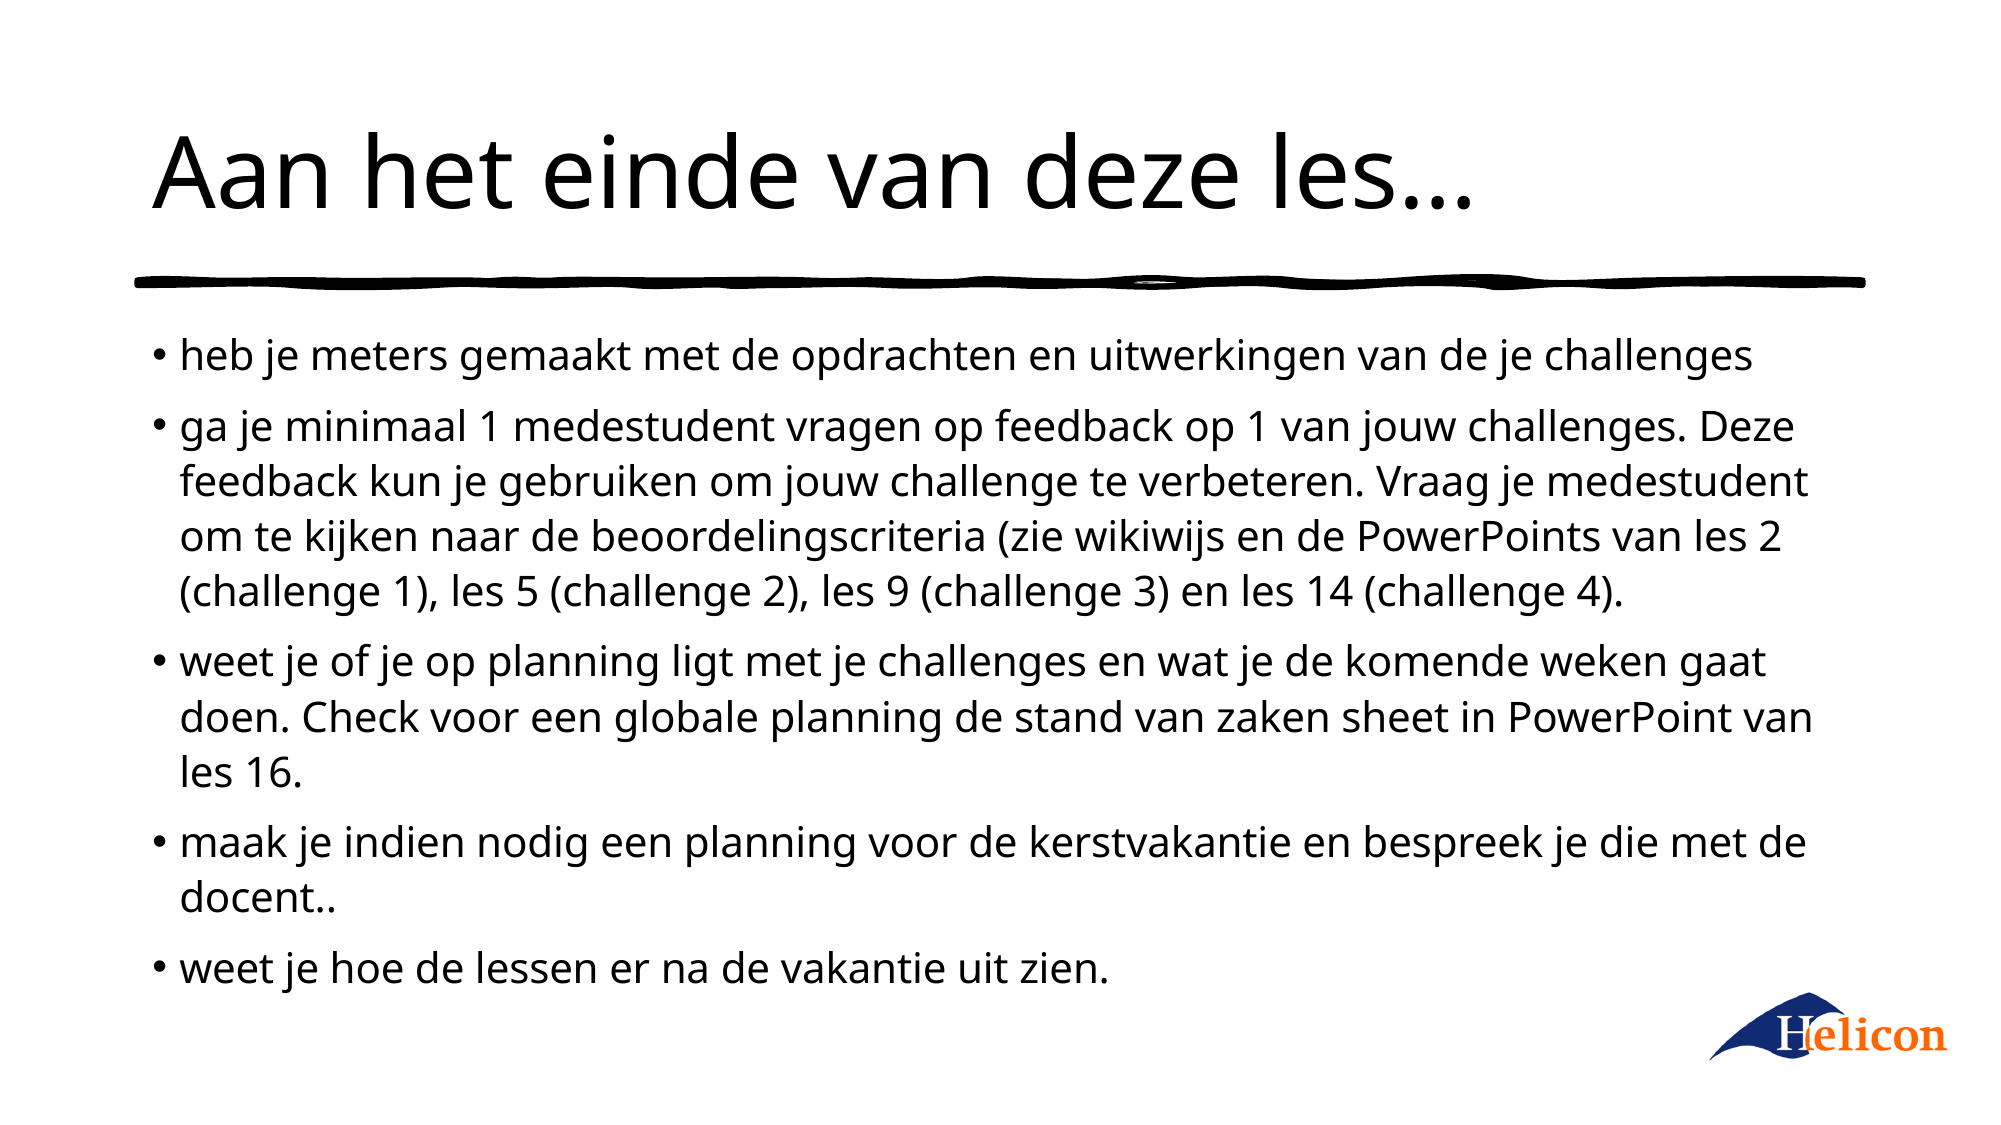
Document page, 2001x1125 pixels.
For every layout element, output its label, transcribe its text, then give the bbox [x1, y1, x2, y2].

picture [1671, 952, 2000, 1125]
list heb je meters gemaakt met de opdrachten en uitwerkingen van de je challenges ga je minimaal 1 medestudent vragen op feedback op 1 van jouw challenges. Deze feedback kun je gebruiken om jouw challenge te verbeteren. Vraag je medestudent om te kijken naar de beoordelingscriteria (zie wikiwijs en de PowerPoints van les 2 (challenge 1), les 5 (challenge 2), les 9 (challenge 3) en les 14 (challenge 4). weet je of je op planning ligt met je challenges en wat je de komende weken gaat doen. Check voor een globale planning de stand van zaken sheet in PowerPoint van les 16. maak je indien nodig een planning voor de kerstvakantie en bespreek je die met de docent.. weet je hoe de lessen er na de vakantie uit zien. [137, 316, 1863, 1014]
title Aan het einde van deze les… [137, 59, 1863, 278]
